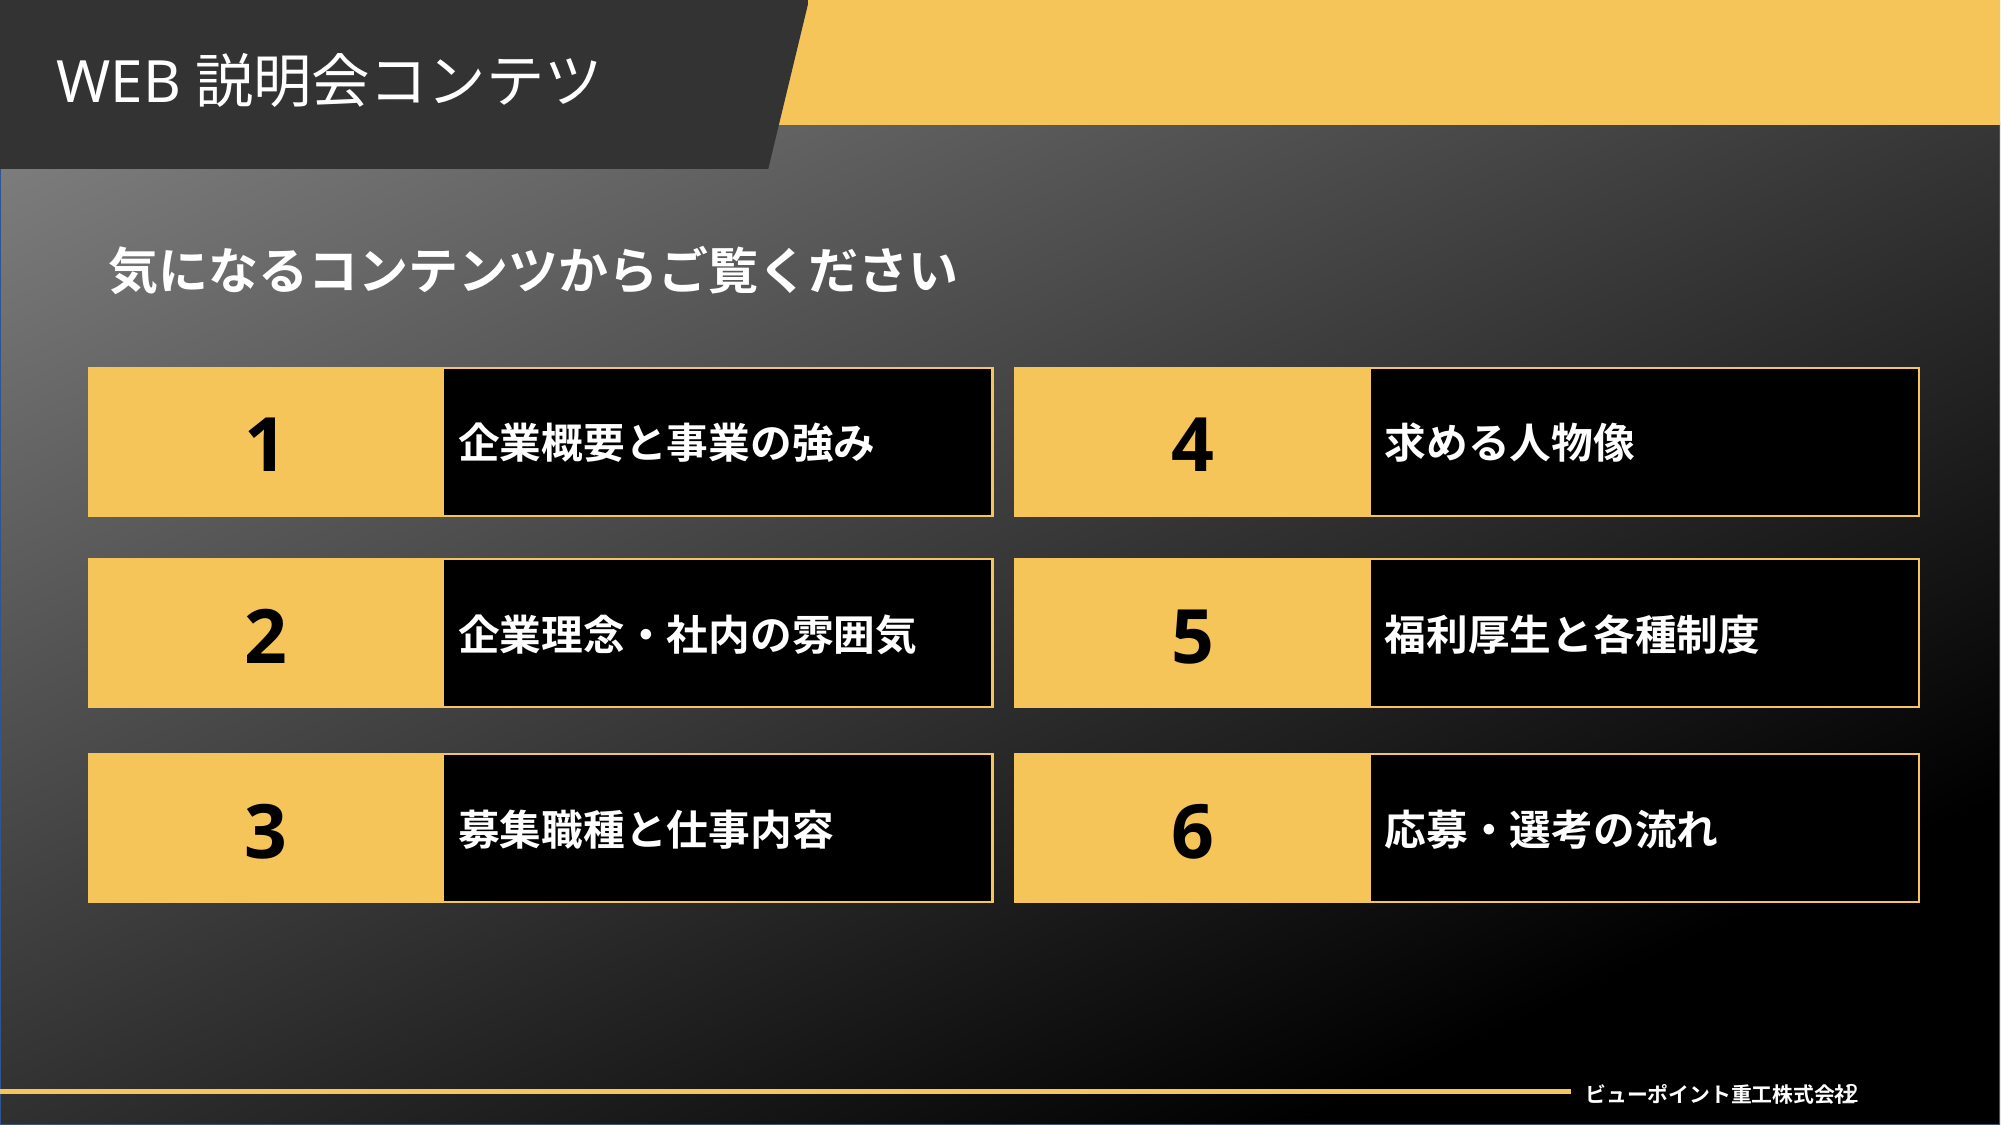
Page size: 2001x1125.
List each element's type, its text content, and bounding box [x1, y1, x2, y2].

text_box 福利厚生と各種制度 [1369, 558, 1920, 708]
text_box 募集職種と仕事内容 [442, 753, 994, 903]
text_box 企業理念・社内の雰囲気 [442, 558, 994, 708]
text_box 3 [88, 753, 442, 903]
title WEB説明会コンテツ [41, 43, 1096, 123]
text_box 応募・選考の流れ [1369, 753, 1920, 903]
text_box 4 [1014, 367, 1369, 517]
text_box 求める人物像 [1369, 367, 1920, 517]
text_box 6 [1014, 753, 1369, 903]
text_box 企業概要と事業の強み [442, 367, 994, 517]
text_box 2 [88, 558, 442, 708]
text_box 5 [1014, 558, 1369, 708]
text_box 気になるコンテンツからご覧ください [93, 232, 974, 307]
text_box 1 [88, 367, 442, 517]
